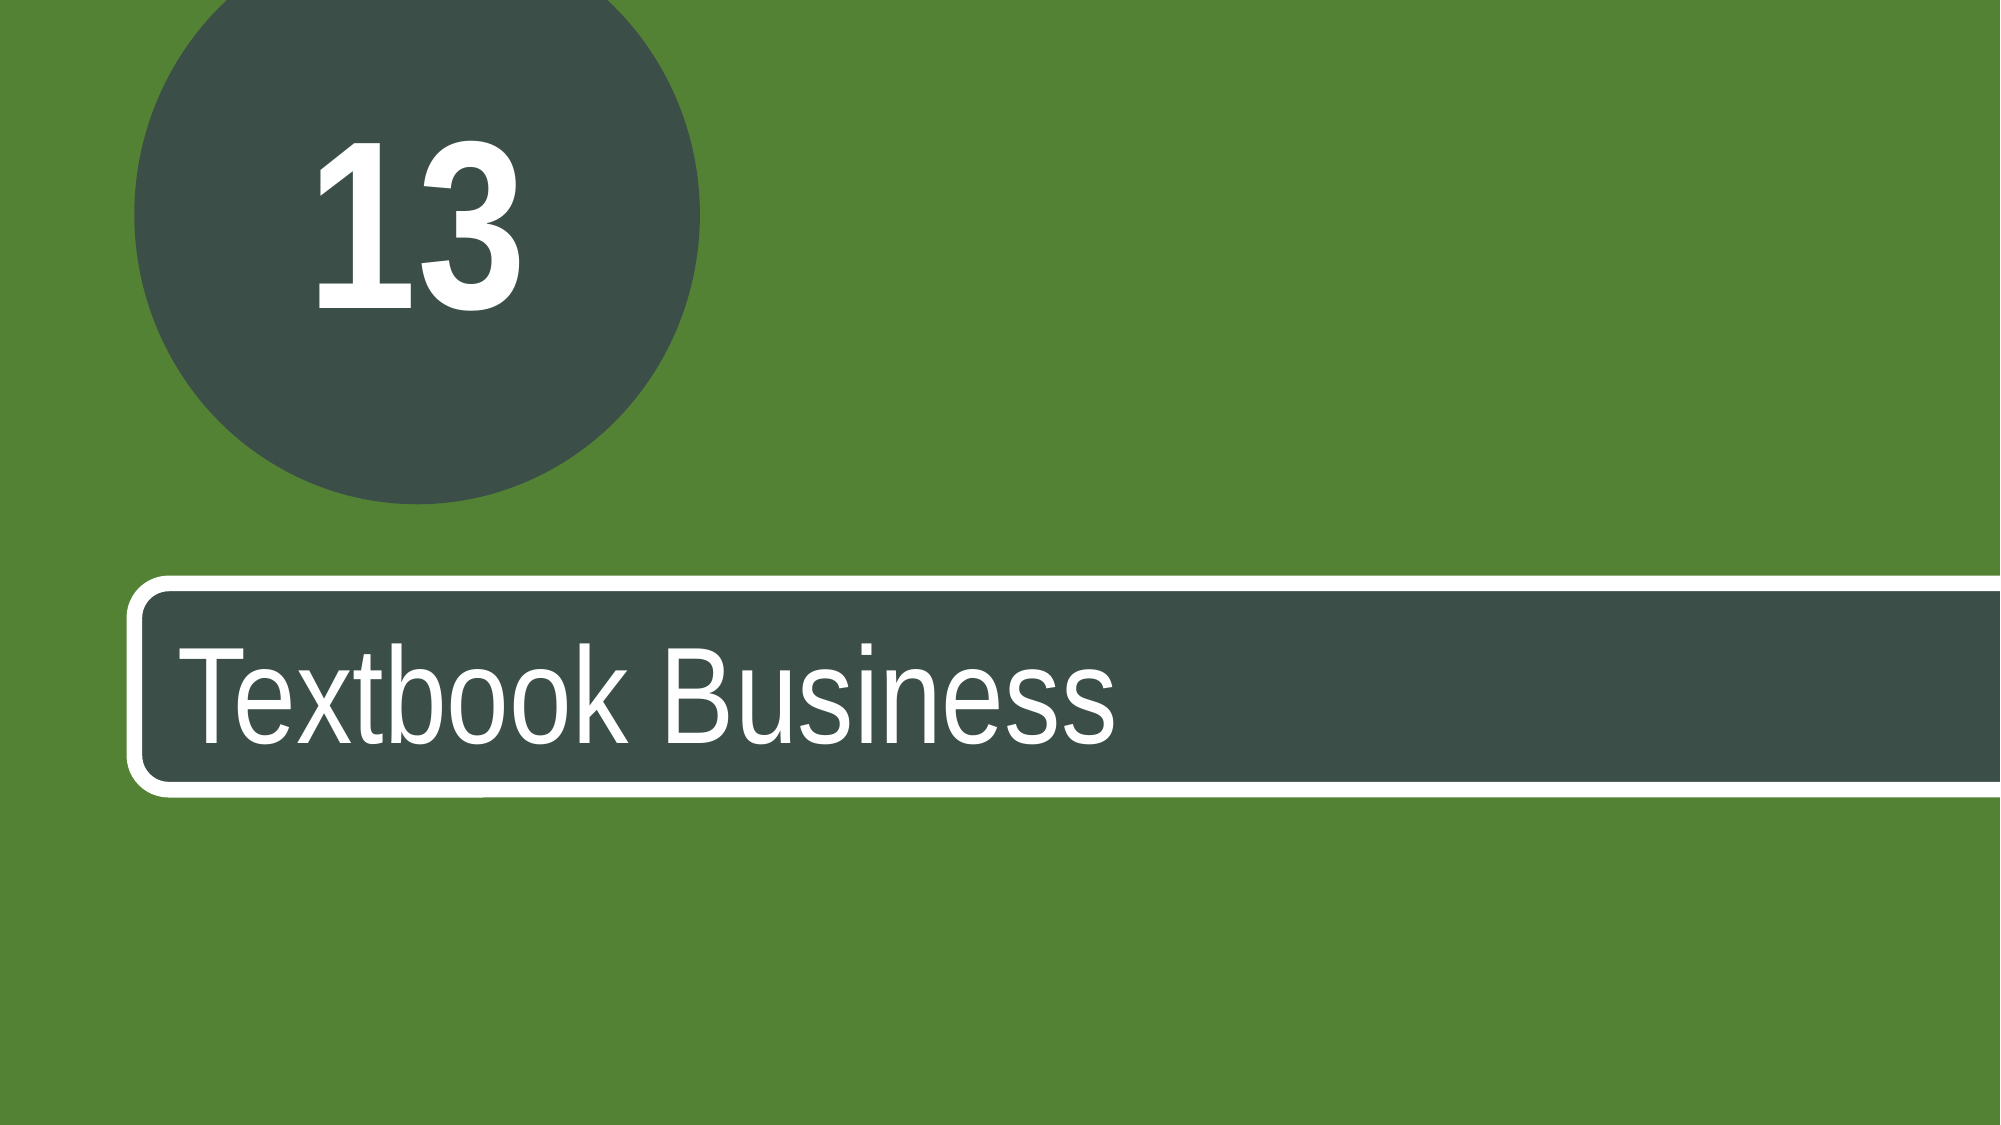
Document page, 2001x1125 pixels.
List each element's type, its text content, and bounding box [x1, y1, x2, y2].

text_box [133, 582, 2000, 791]
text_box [134, 0, 700, 505]
text_box Textbook Business [162, 599, 1854, 779]
